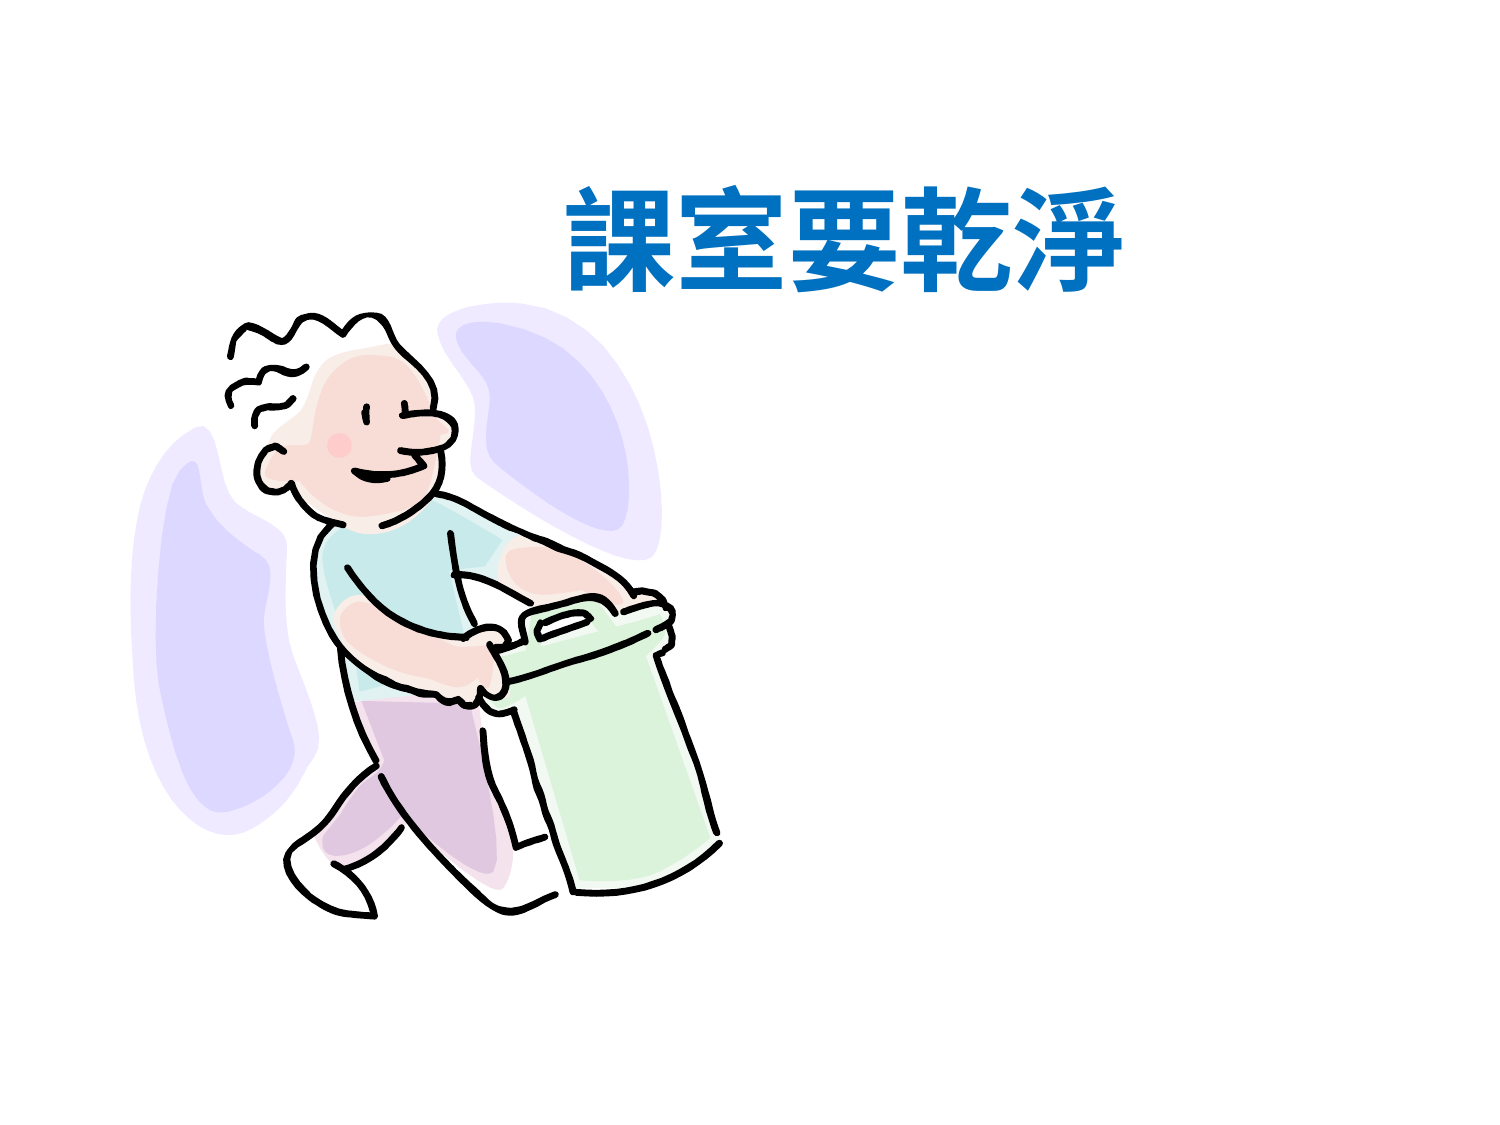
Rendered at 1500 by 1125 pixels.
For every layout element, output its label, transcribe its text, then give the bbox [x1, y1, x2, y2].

picture [124, 299, 726, 923]
text_box 課室要乾淨 [548, 162, 1141, 313]
